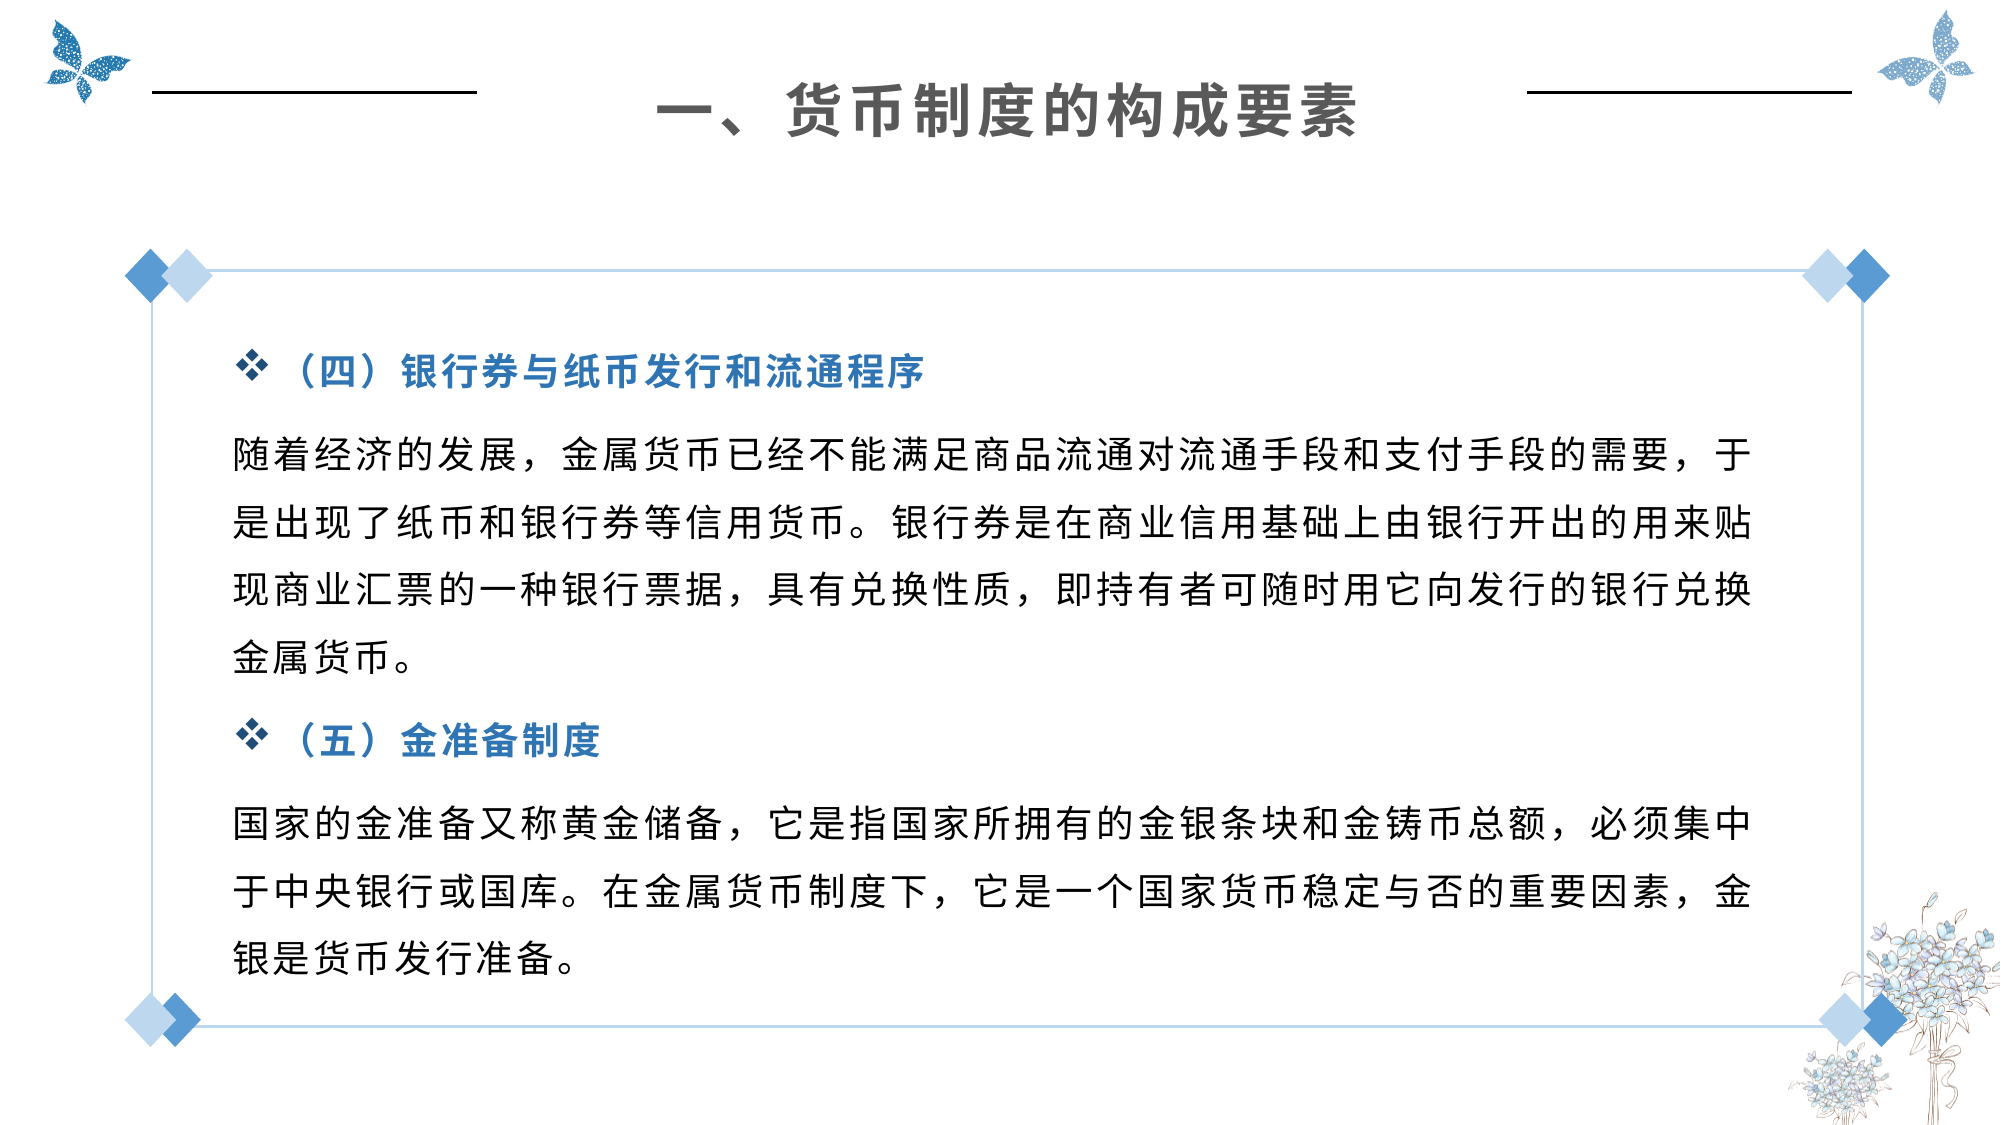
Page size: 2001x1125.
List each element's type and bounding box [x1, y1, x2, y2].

text_box [124, 248, 1908, 1048]
text_box [151, 66, 1852, 153]
picture [1788, 892, 2000, 1125]
